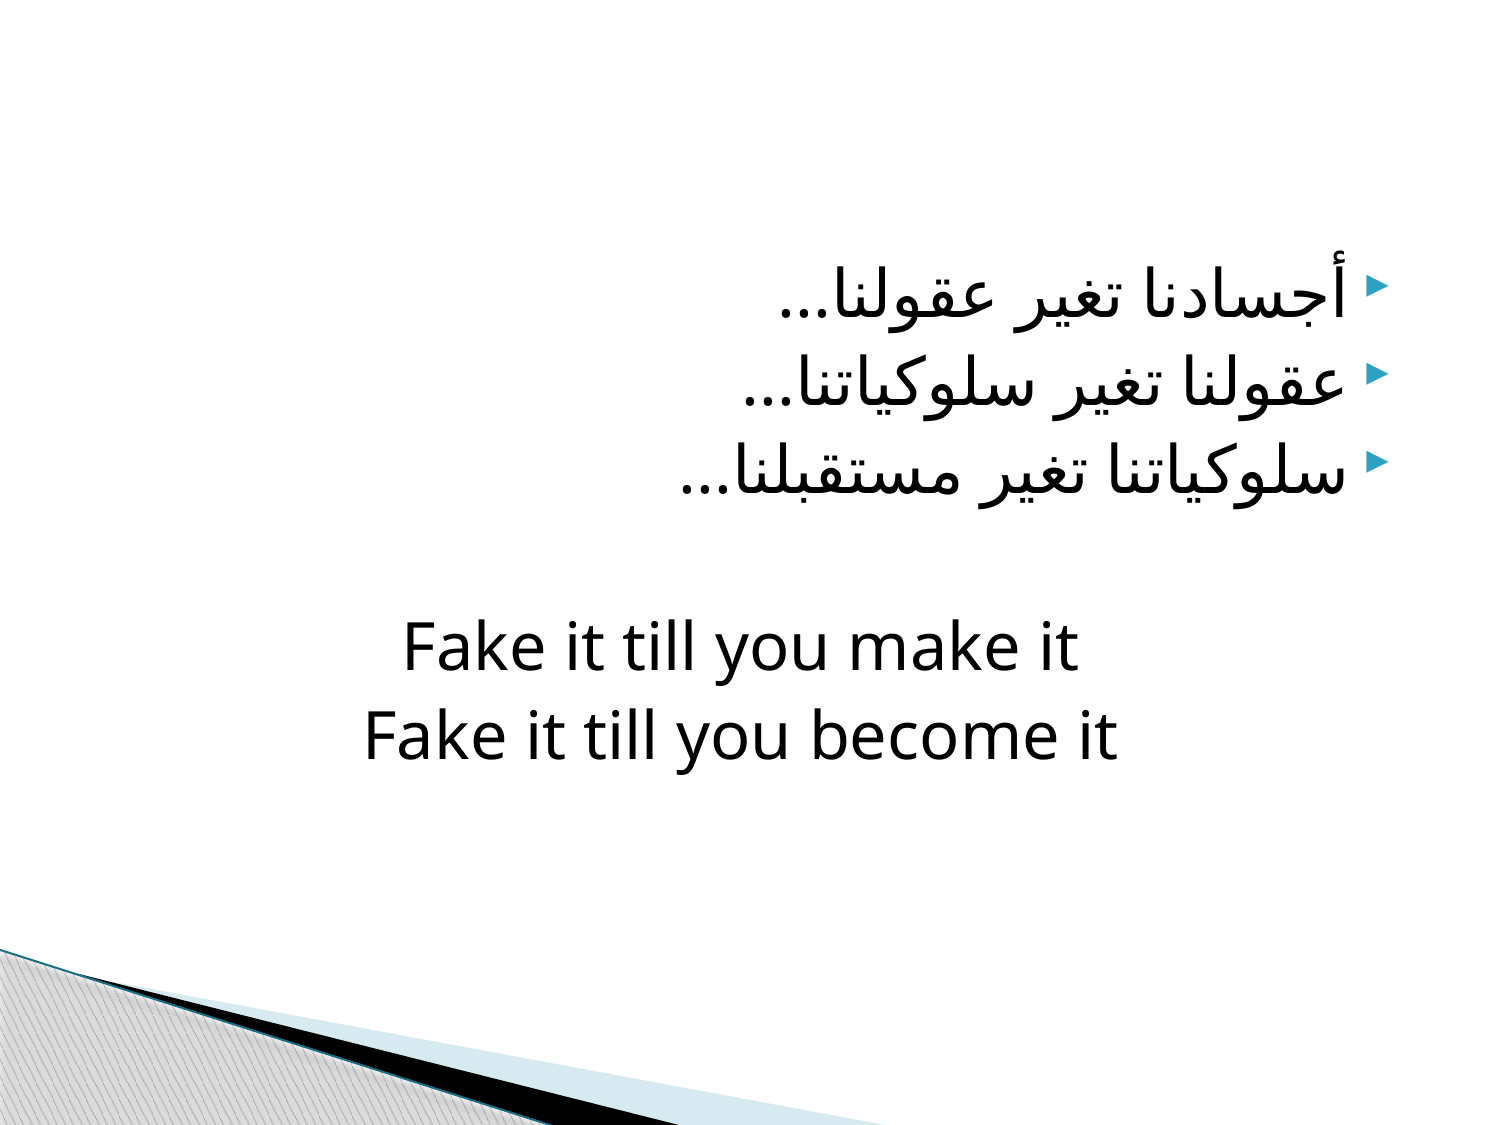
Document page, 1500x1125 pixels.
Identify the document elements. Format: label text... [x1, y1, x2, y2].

list أجسادنا تغير عقولنا... عقولنا تغير سلوكياتنا... سلوكياتنا تغير مستقبلنا... Fake it till you make it Fake it till you become it [75, 243, 1425, 986]
